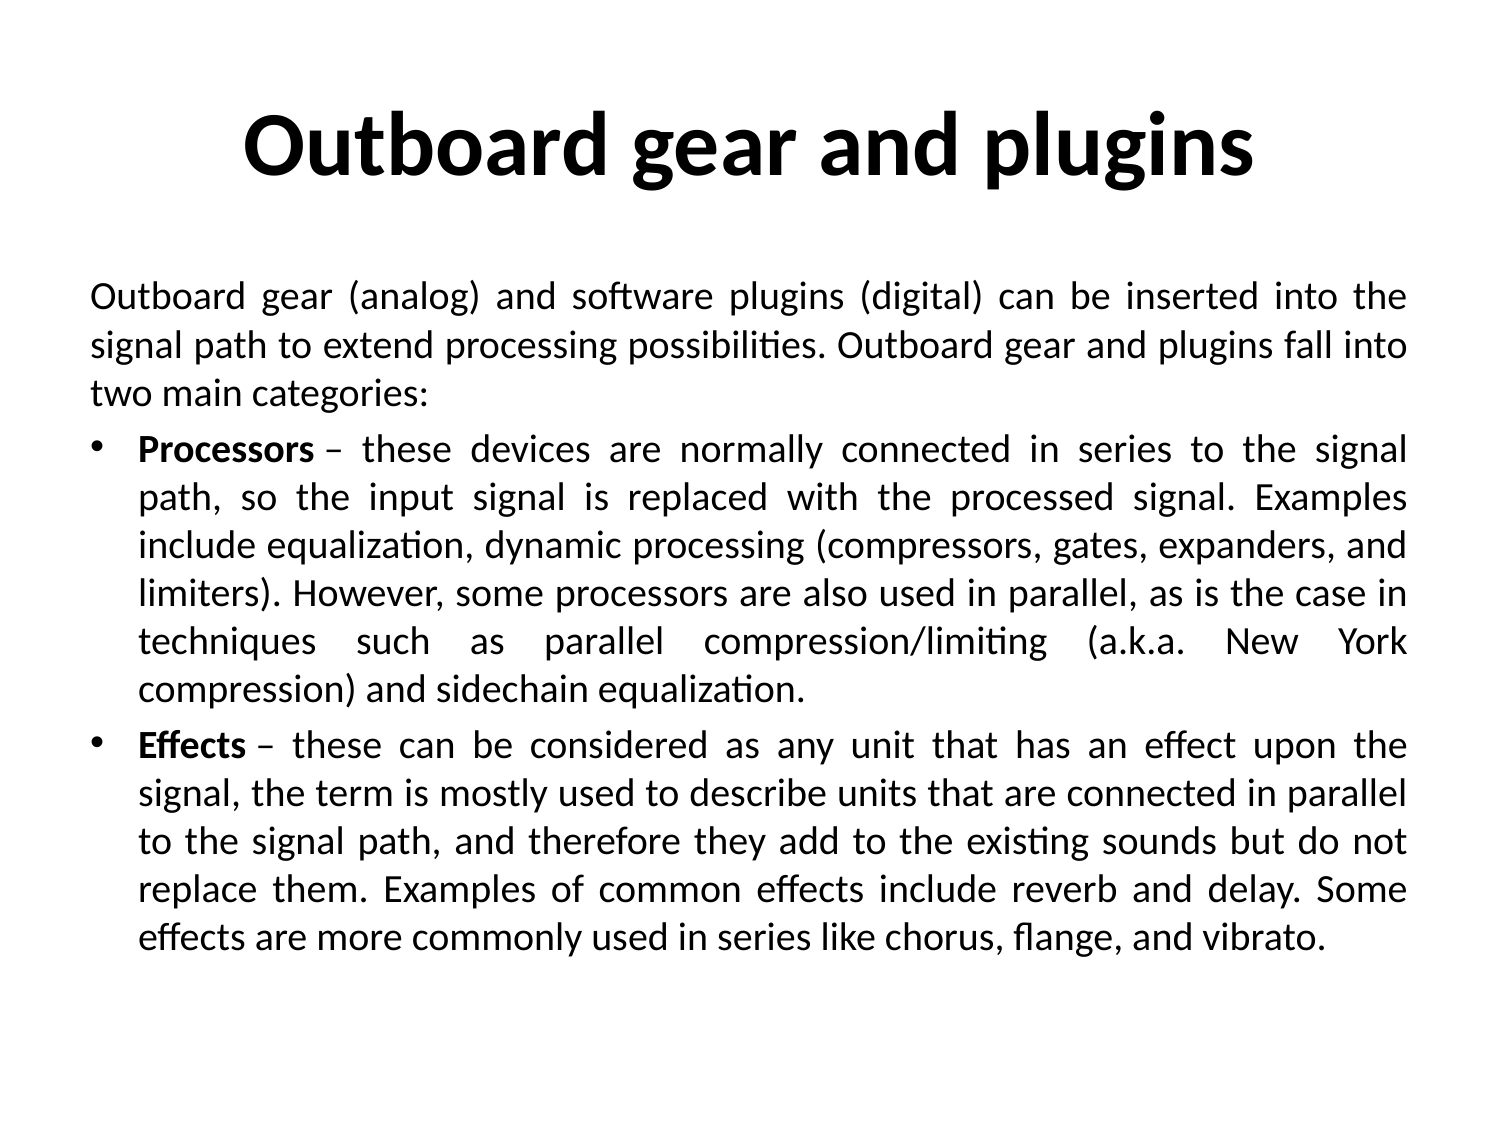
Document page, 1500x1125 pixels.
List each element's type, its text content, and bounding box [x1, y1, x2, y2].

list Outboard gear (analog) and software plugins (digital) can be inserted into the signal path to extend processing possibilities. Outboard gear and plugins fall into two main categories: Processors – these devices are normally connected in series to the signal path, so the input signal is replaced with the processed signal. Examples include equalization, dynamic processing (compressors, gates, expanders, and limiters). However, some processors are also used in parallel, as is the case in techniques such as parallel compression/limiting (a.k.a. New York compression) and sidechain equalization. Effects – these can be considered as any unit that has an effect upon the signal, the term is mostly used to describe units that are connected in parallel to the signal path, and therefore they add to the existing sounds but do not replace them. Examples of common effects include reverb and delay. Some effects are more commonly used in series like chorus, flange, and vibrato. [75, 262, 1425, 1005]
title Outboard gear and plugins [75, 45, 1425, 233]
